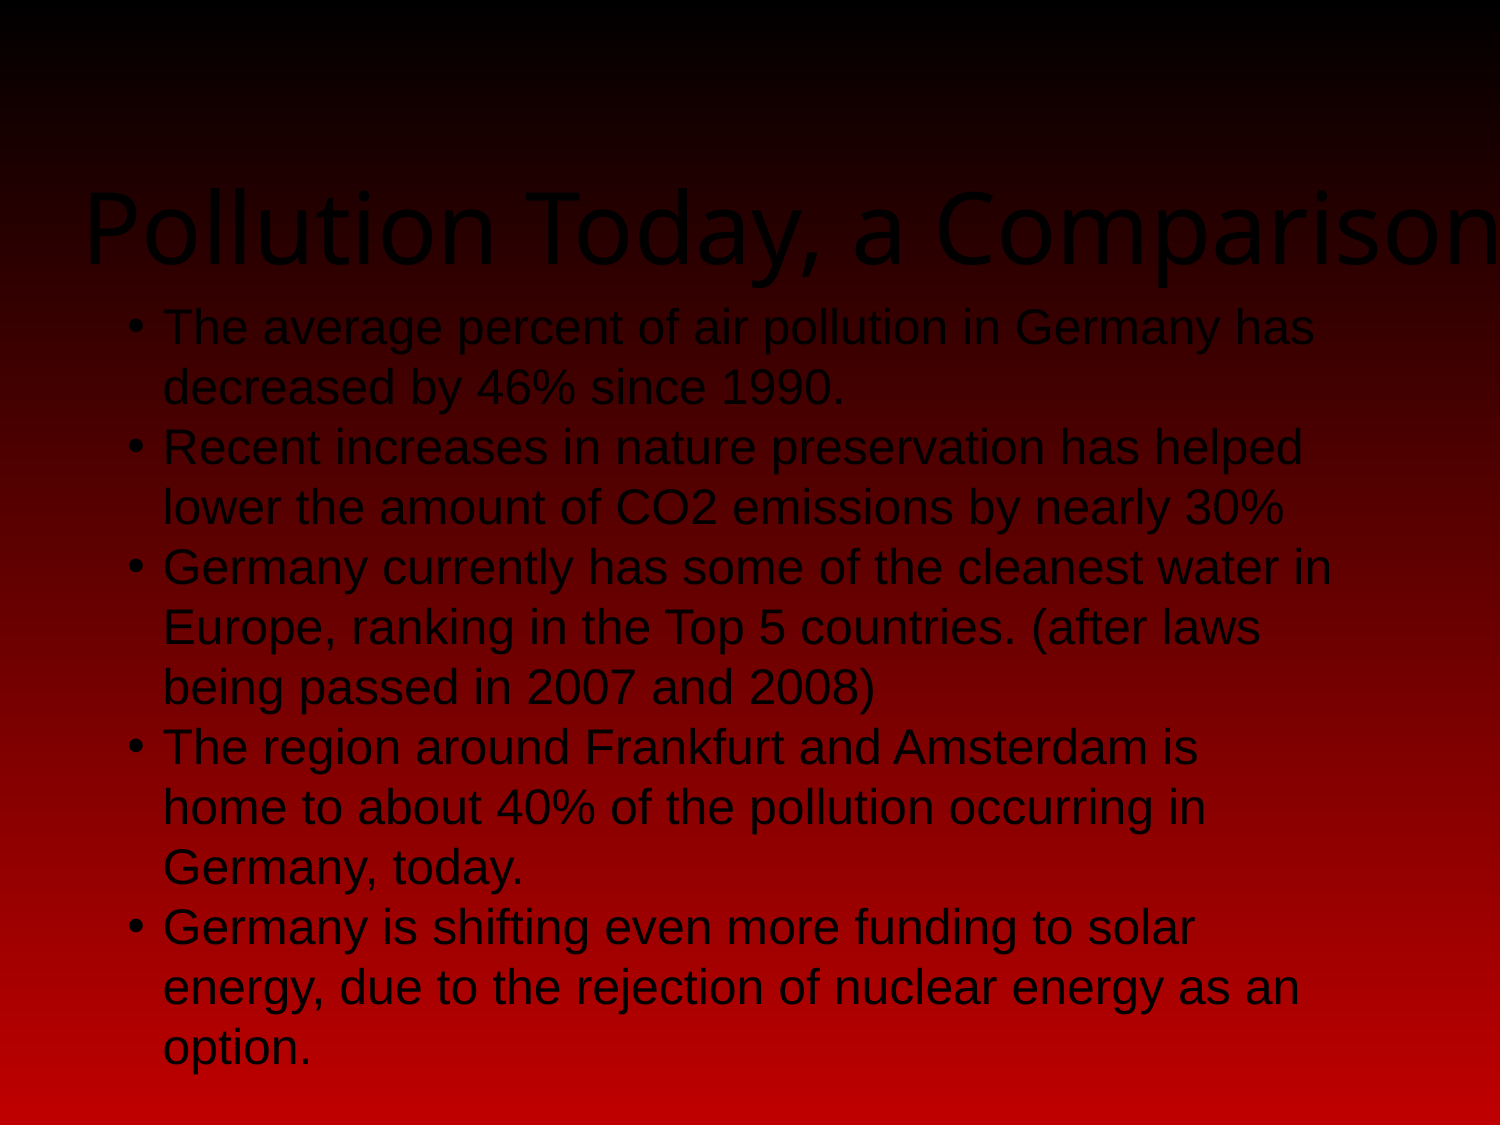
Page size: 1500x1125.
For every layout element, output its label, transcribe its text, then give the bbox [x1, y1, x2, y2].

text_box The average percent of air pollution in Germany has decreased by 46% since 1990. Recent increases in nature preservation has helped lower the amount of CO2 emissions by nearly 30% Germany currently has some of the cleanest water in Europe, ranking in the Top 5 countries. (after laws being passed in 2007 and 2008) The region around Frankfurt and Amsterdam is home to about 40% of the pollution occurring in Germany, today. Germany is shifting even more funding to solar energy, due to the rejection of nuclear energy as an option. [112, 287, 1350, 1083]
title Pollution Today, a Comparison [37, 99, 1500, 351]
